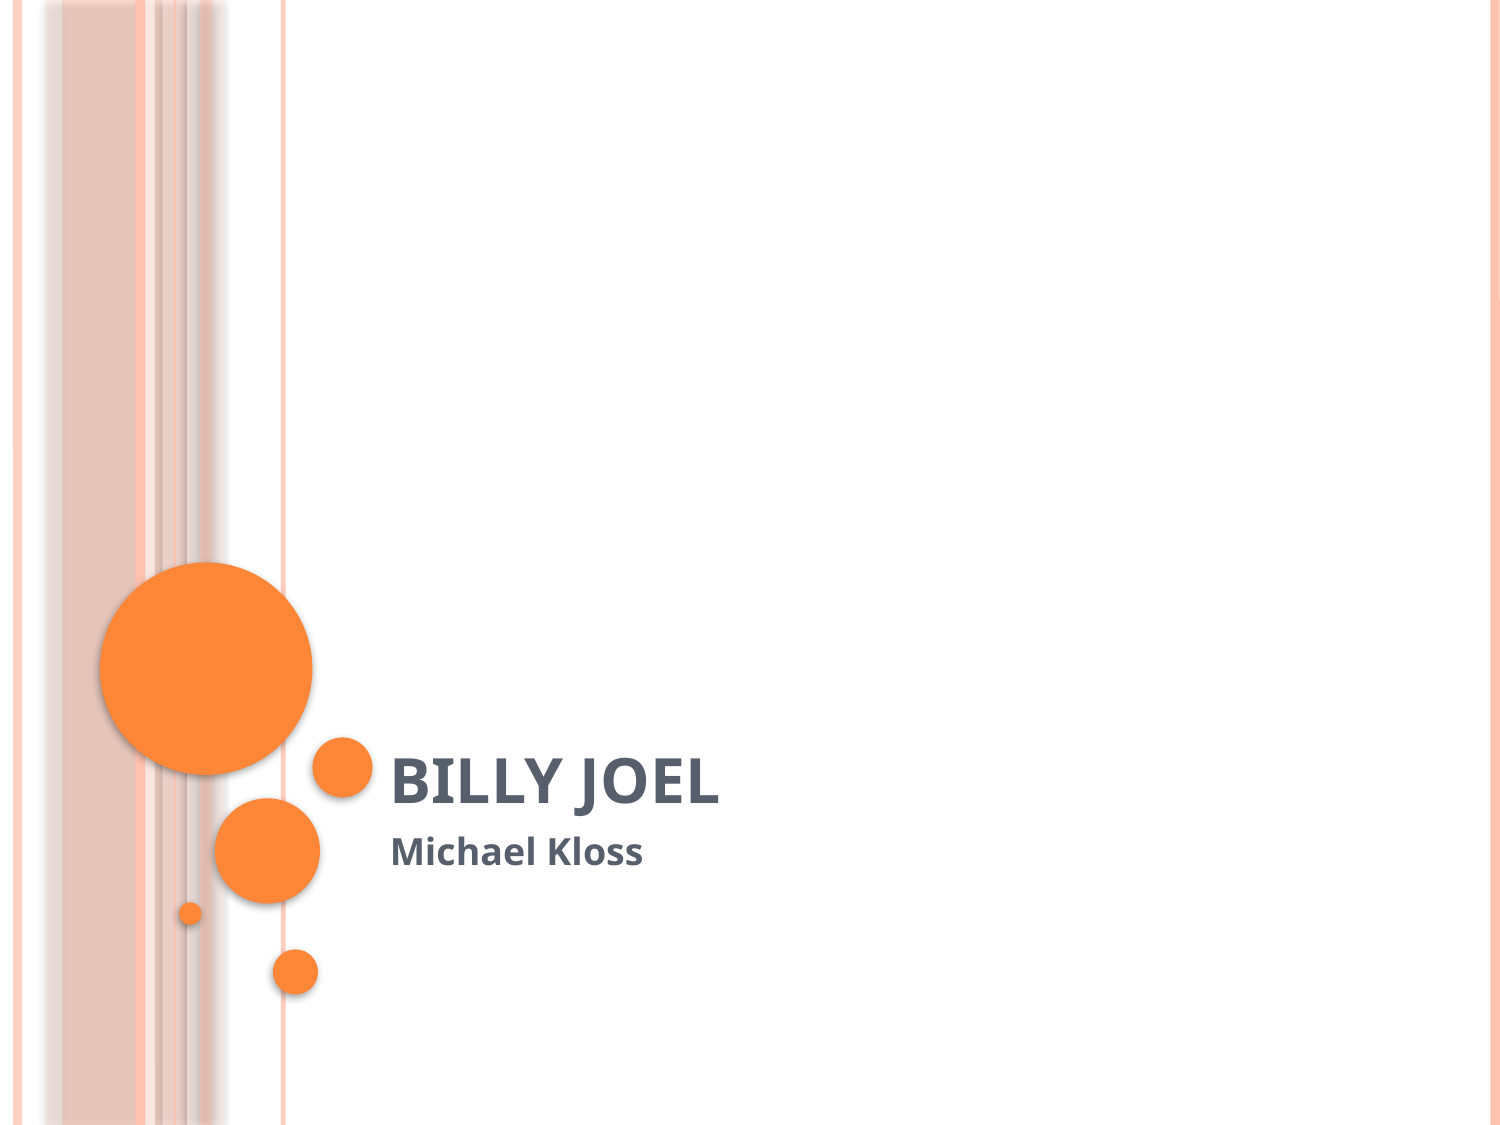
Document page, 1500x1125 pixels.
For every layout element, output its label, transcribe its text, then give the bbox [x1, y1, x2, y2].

title Billy Joel [375, 512, 1388, 820]
subtitle Michael Kloss [375, 820, 1388, 1046]
